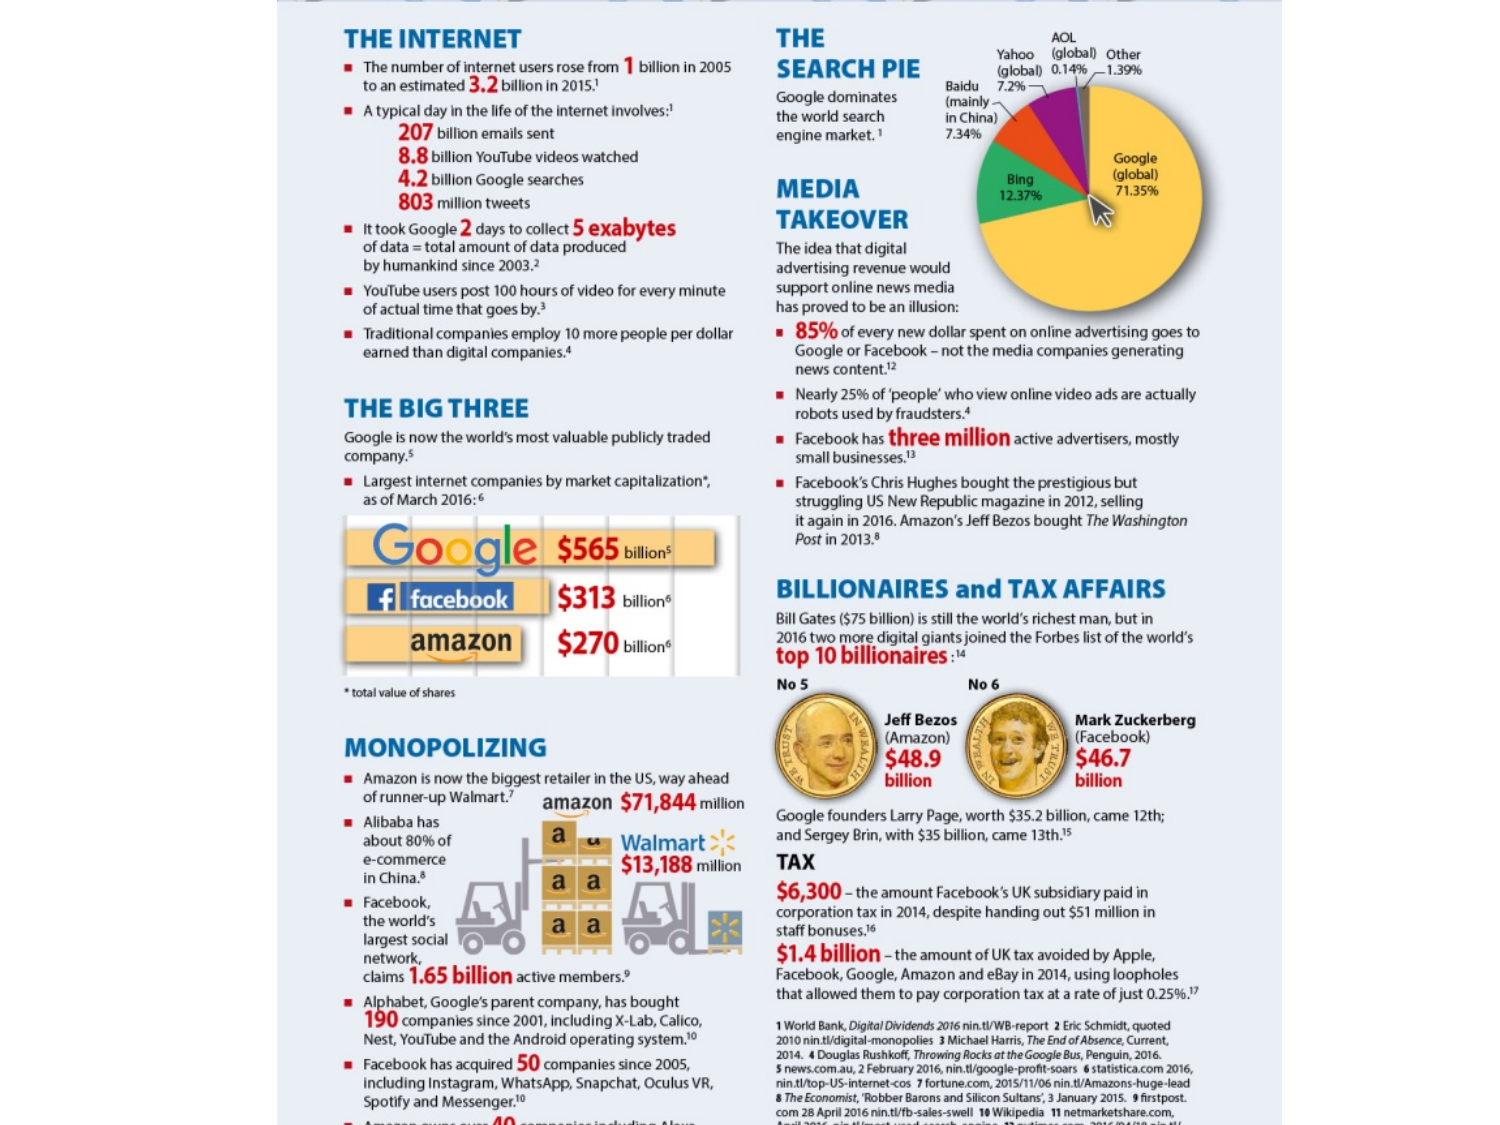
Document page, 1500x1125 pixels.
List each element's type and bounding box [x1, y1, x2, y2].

list [277, 0, 1282, 1125]
